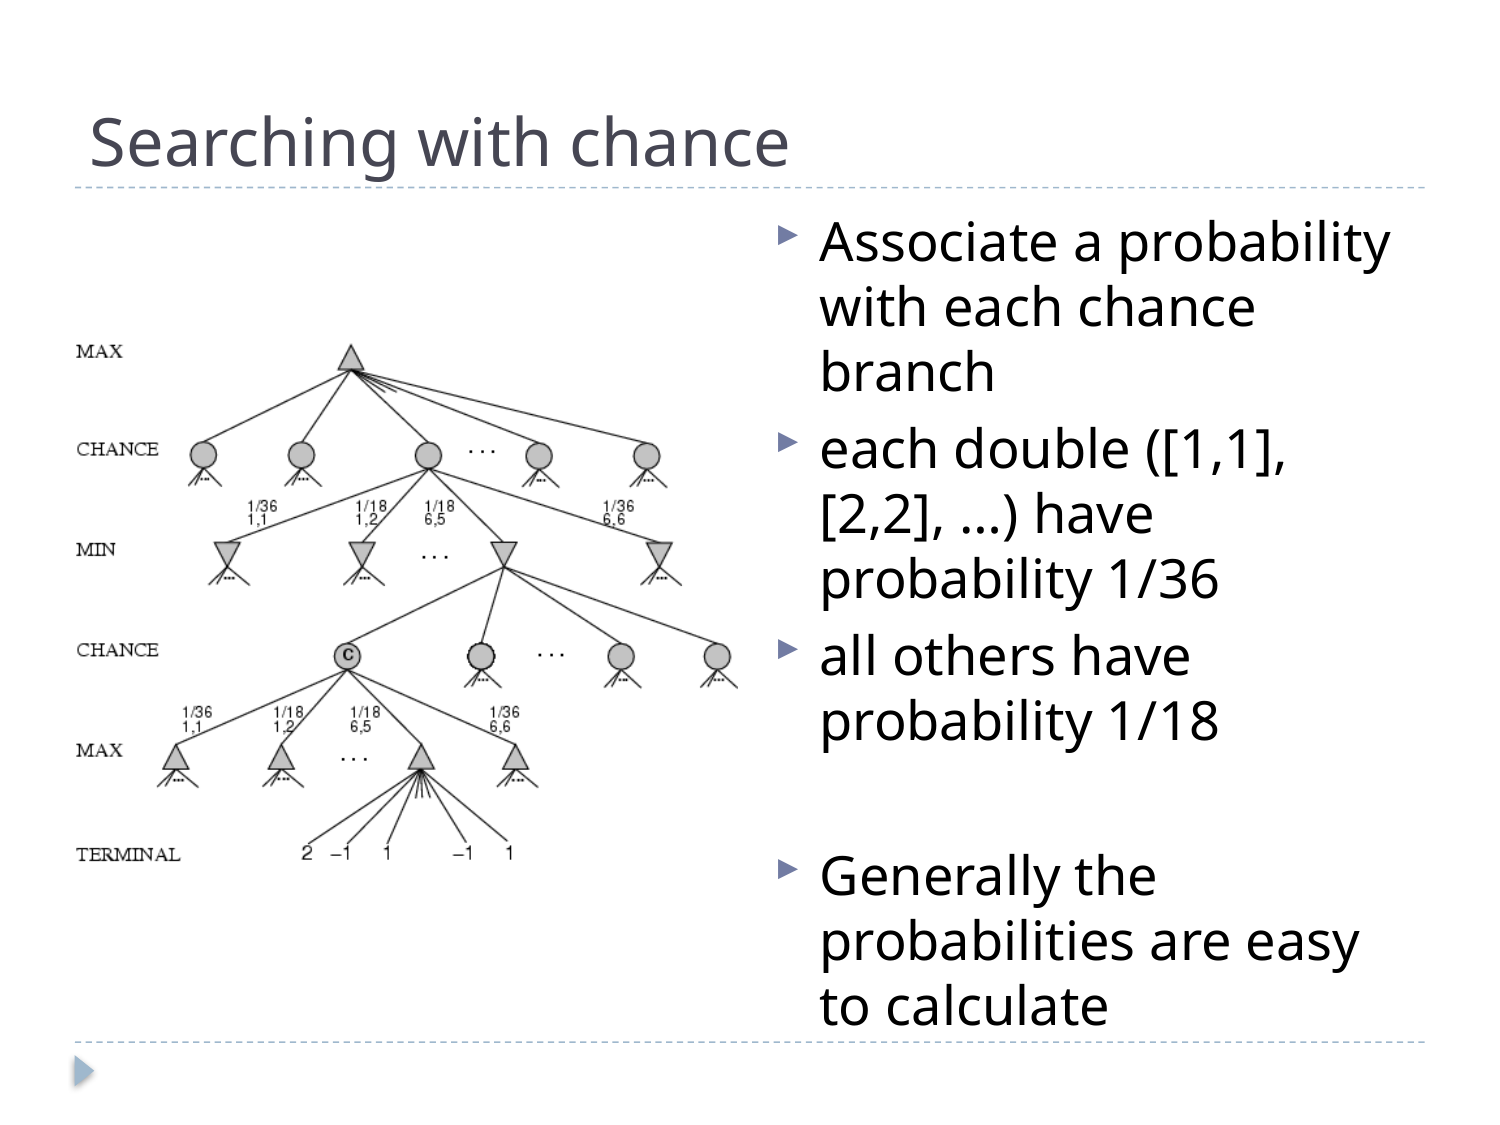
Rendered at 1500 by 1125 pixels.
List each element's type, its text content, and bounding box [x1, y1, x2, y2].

list Associate a probability with each chance branch each double ([1,1], [2,2], …) have probability 1/36 all others have probability 1/18 Generally the probabilities are easy to calculate [759, 199, 1423, 1010]
title Searching with chance [75, 37, 1425, 188]
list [74, 199, 739, 1011]
